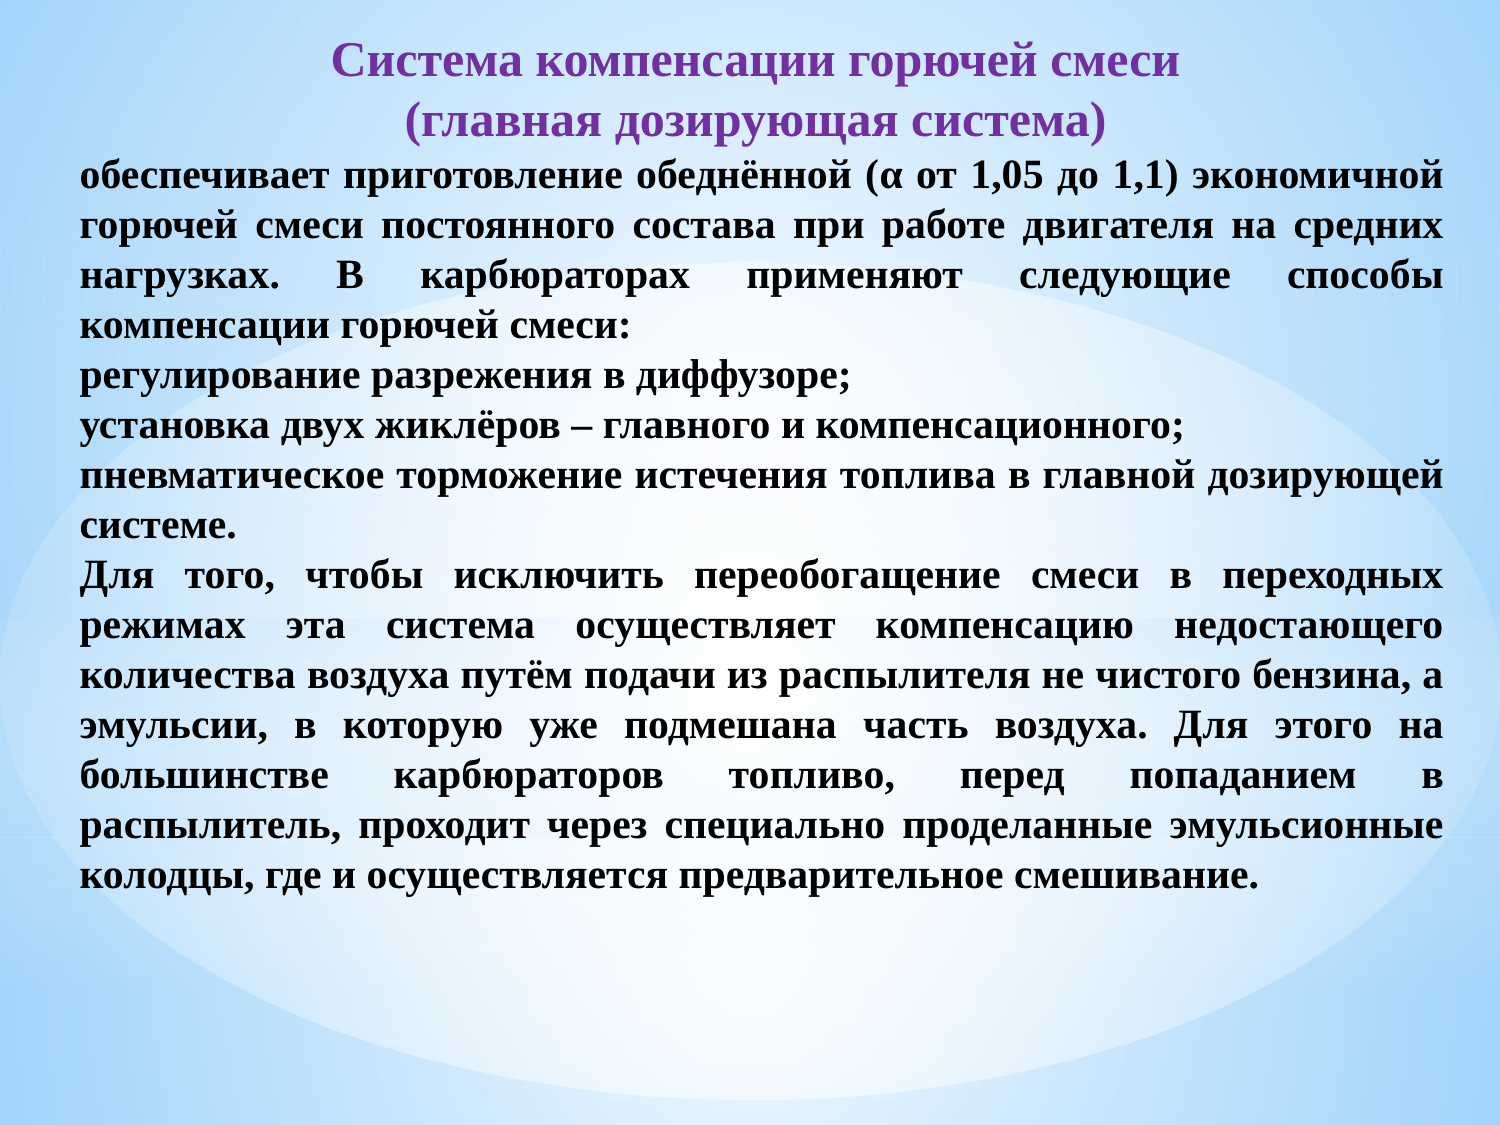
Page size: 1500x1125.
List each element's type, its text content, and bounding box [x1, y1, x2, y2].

text_box Система компенсации горючей смеси (главная дозирующая система) обеспечивает приготовление обеднённой (α от 1,05 до 1,1) экономичной горючей смеси постоянного состава при работе двигателя на средних нагрузках. В карбюраторах применяют следующие способы компенсации горючей смеси: регулирование разрежения в диффузоре; установка двух жиклёров – главного и компенсационного; пневматическое торможение истечения топлива в главной дозирующей системе. Для того, чтобы исключить переобогащение смеси в переходных режимах эта система осуществляет компенсацию недостающего количества воздуха путём подачи из распылителя не чистого бензина, а эмульсии, в которую уже подмешана часть воздуха. Для этого на большинстве карбюраторов топливо, перед попаданием в распылитель, проходит через специально проделанные эмульсионные колодцы, где и осуществляется предварительное смешивание. [64, 19, 1459, 905]
